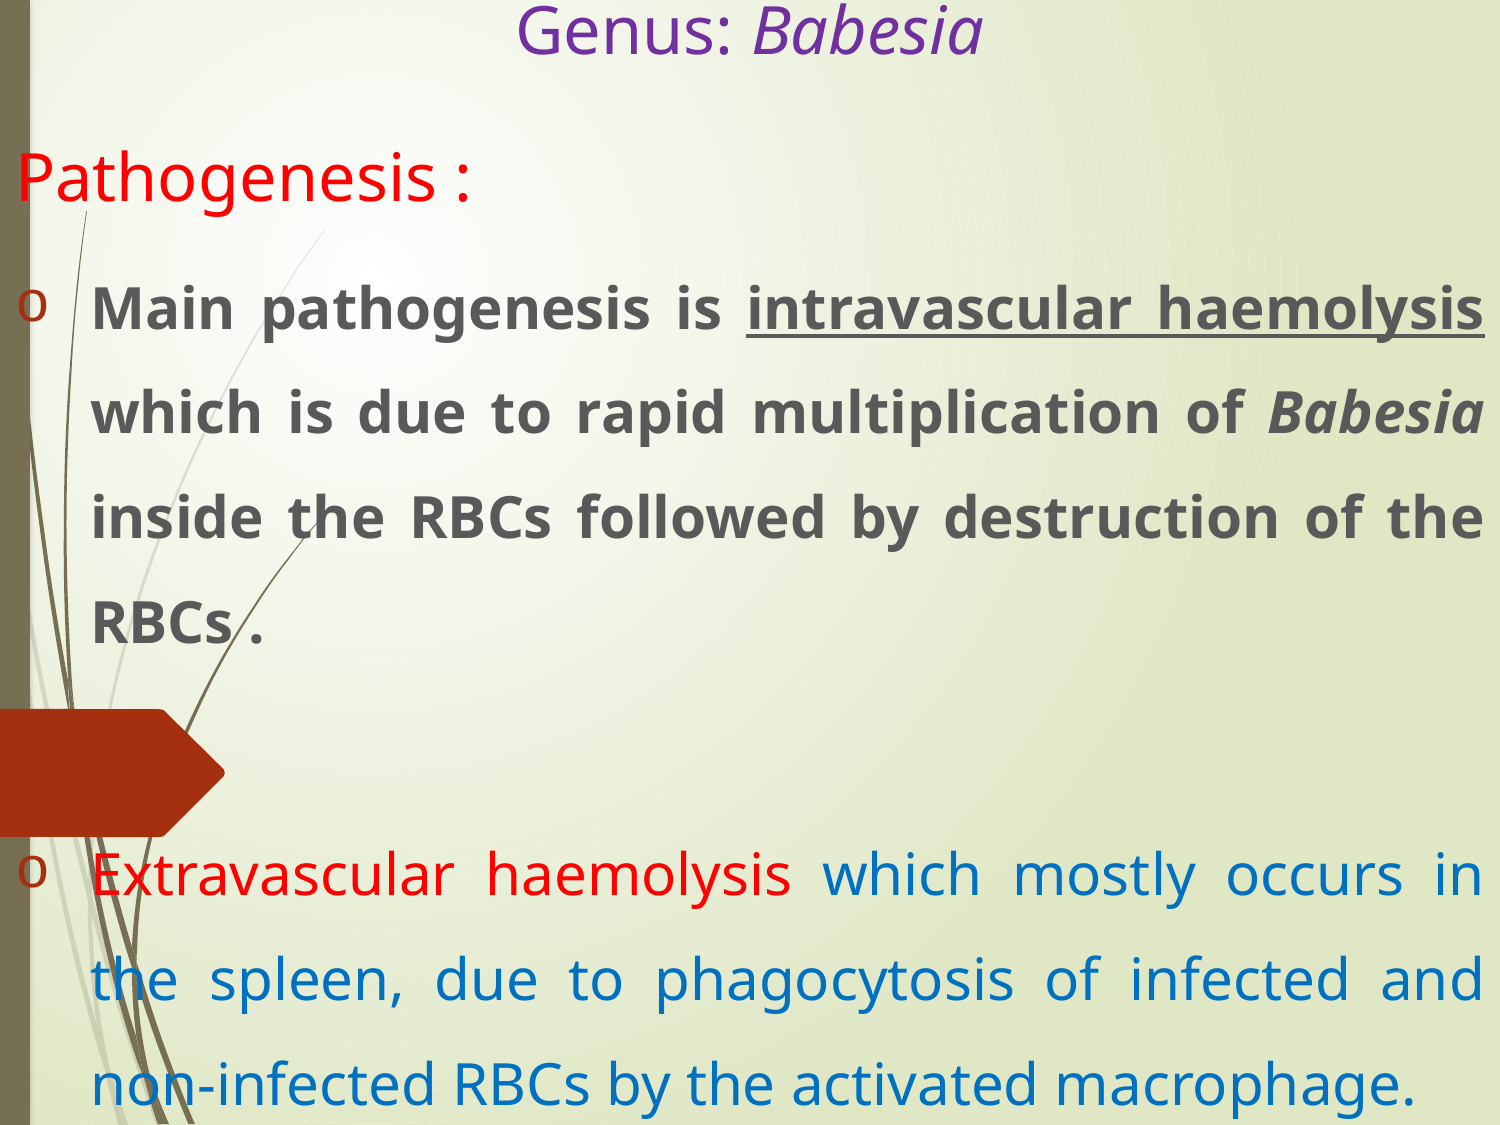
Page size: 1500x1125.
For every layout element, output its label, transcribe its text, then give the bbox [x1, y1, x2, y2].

subtitle Pathogenesis : Main pathogenesis is intravascular haemolysis which is due to rapid multiplication of Babesia inside the RBCs followed by destruction of the RBCs . Extravascular haemolysis which mostly occurs in the spleen, due to phagocytosis of infected and non-infected RBCs by the activated macrophage. [0, 87, 1500, 1125]
title Genus: Babesia [0, 0, 1500, 75]
